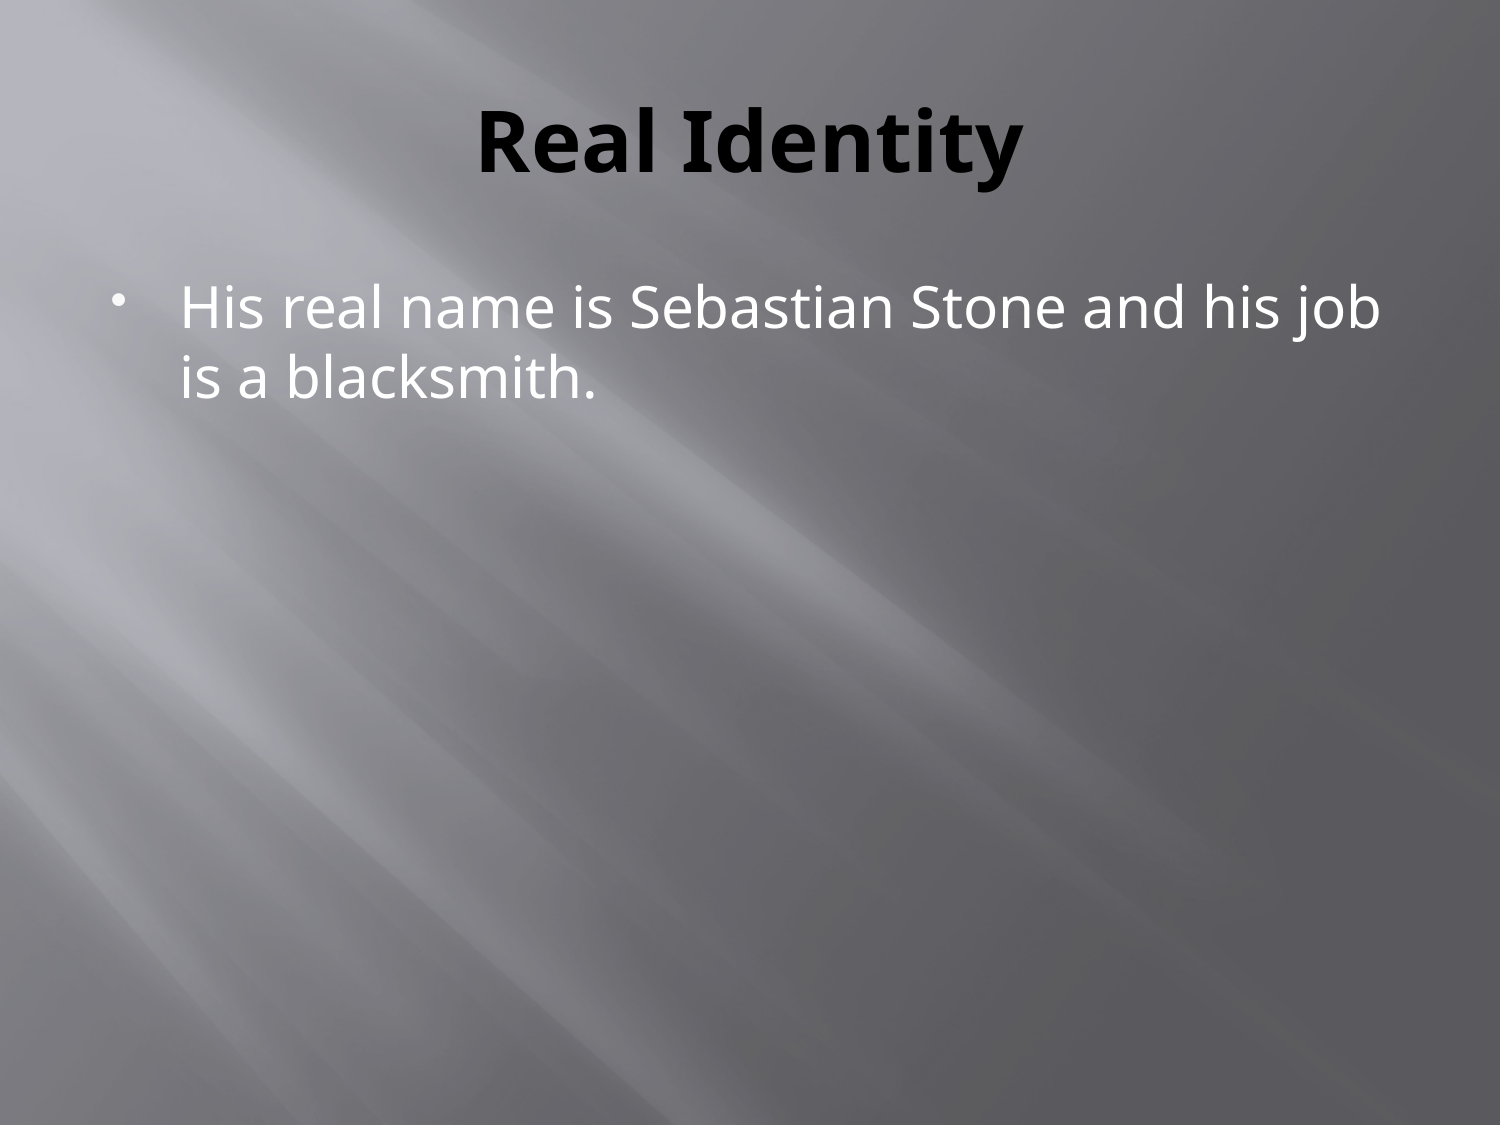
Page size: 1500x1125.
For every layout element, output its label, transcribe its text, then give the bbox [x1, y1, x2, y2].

list His real name is Sebastian Stone and his job is a blacksmith. [75, 262, 1425, 1035]
title Real Identity [75, 45, 1425, 233]
